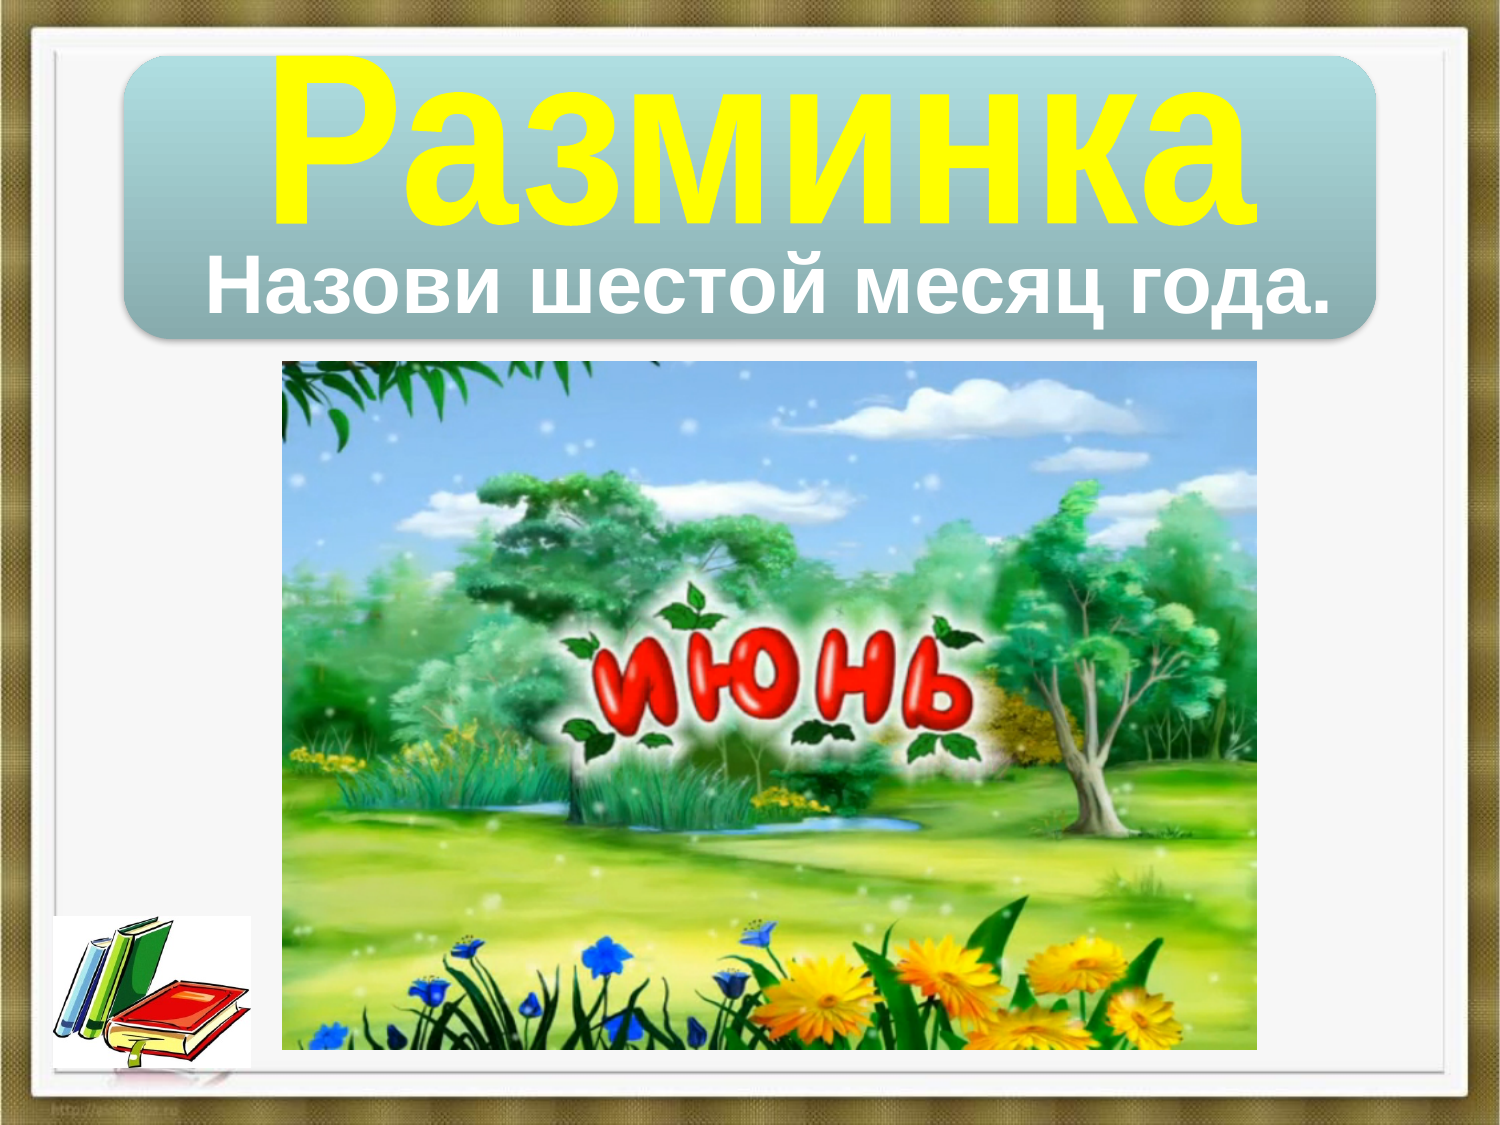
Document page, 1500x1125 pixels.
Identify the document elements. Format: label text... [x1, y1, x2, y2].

picture [0, 0, 1500, 1125]
text_box [277, 55, 1376, 334]
text_box Назови шестой месяц года. [189, 222, 1350, 338]
text_box [123, 55, 1339, 340]
